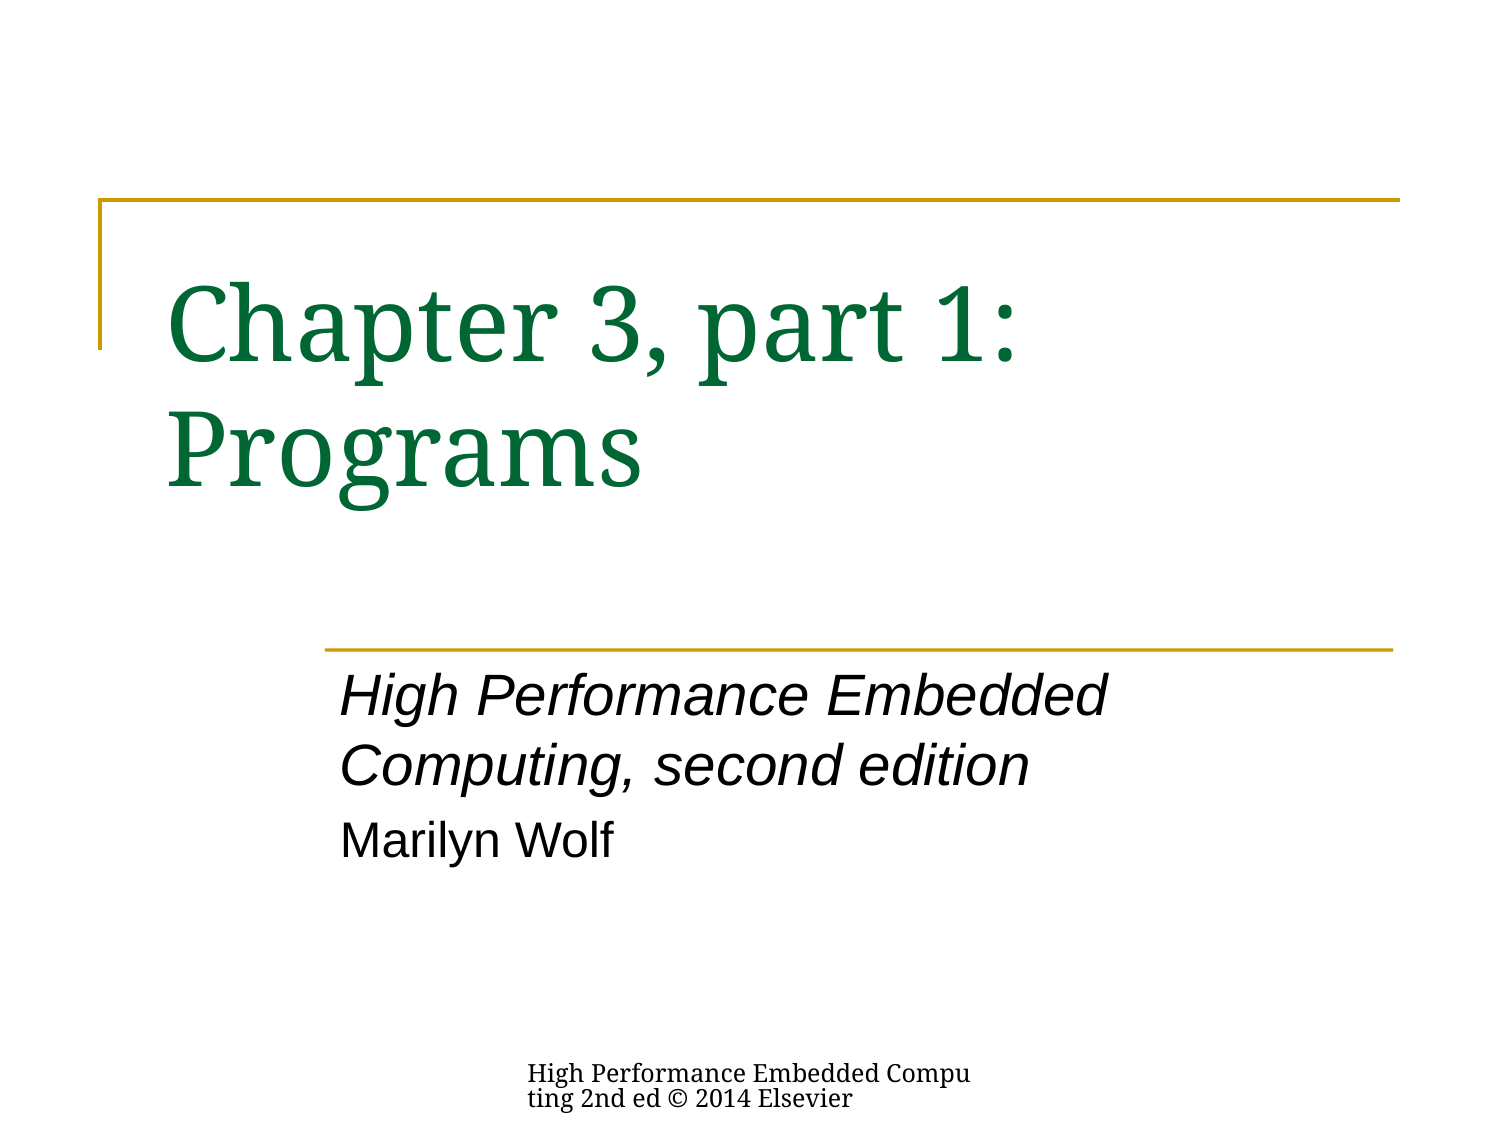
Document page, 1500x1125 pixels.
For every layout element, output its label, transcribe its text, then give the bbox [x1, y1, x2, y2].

subtitle High Performance Embedded Computing, second edition Marilyn Wolf [324, 650, 1400, 938]
title Chapter 3, part 1: Programs [150, 249, 1401, 538]
footer High Performance Embedded Computing 2nd ed © 2014 Elsevier [512, 1024, 988, 1100]
